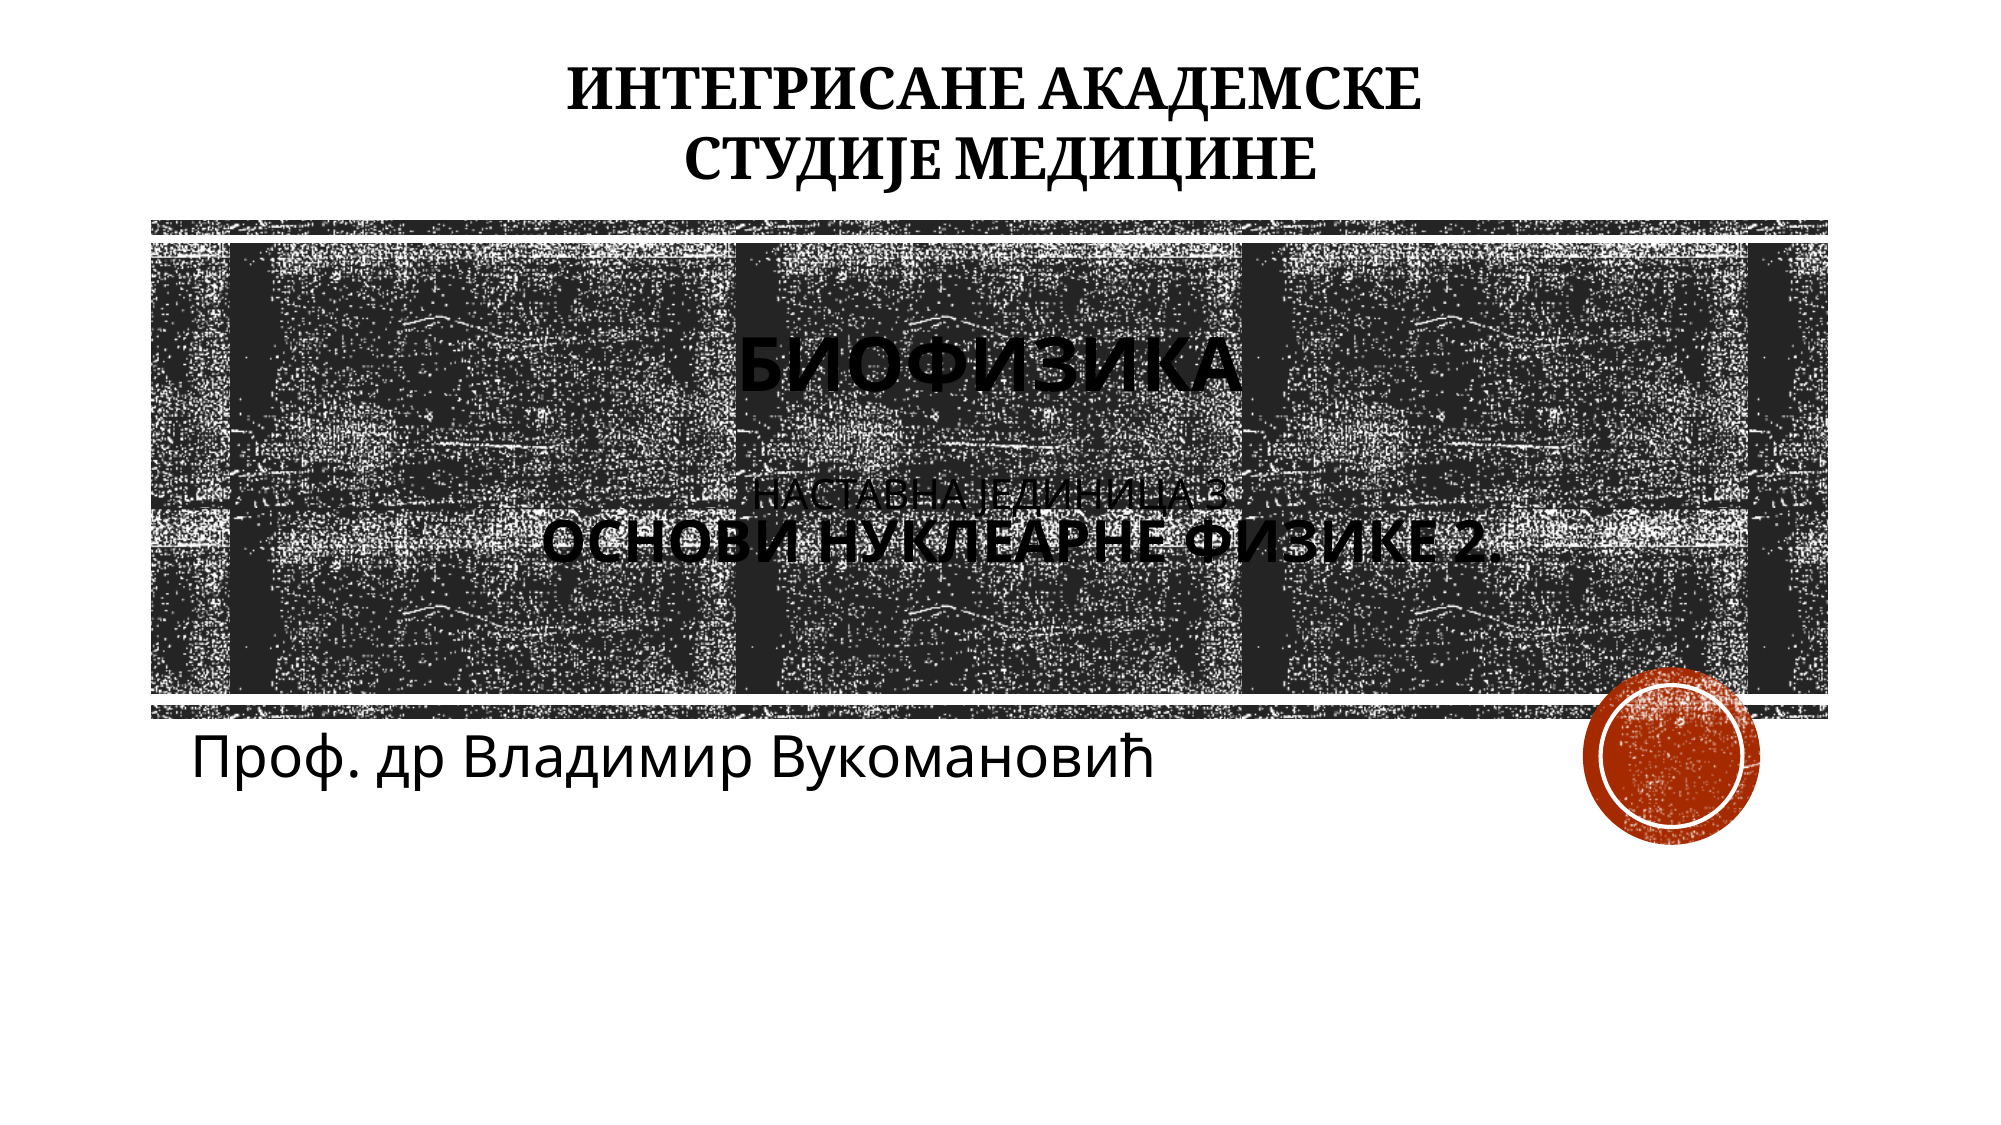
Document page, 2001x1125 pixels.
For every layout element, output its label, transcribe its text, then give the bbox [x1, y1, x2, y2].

title БИОФИЗИКА НАСТАВНА ЈЕДИНИЦА 3 ОСНОВИ НУКЛЕАРНЕ ФИЗИКЕ 2. [172, 234, 1808, 733]
text_box ИНТЕГРИСАНЕ АКАДЕМСКЕ СТУДИЈE МЕДИЦИНЕ [440, 43, 1561, 199]
subtitle Проф. др Владимир Вукомановић [175, 720, 1470, 896]
